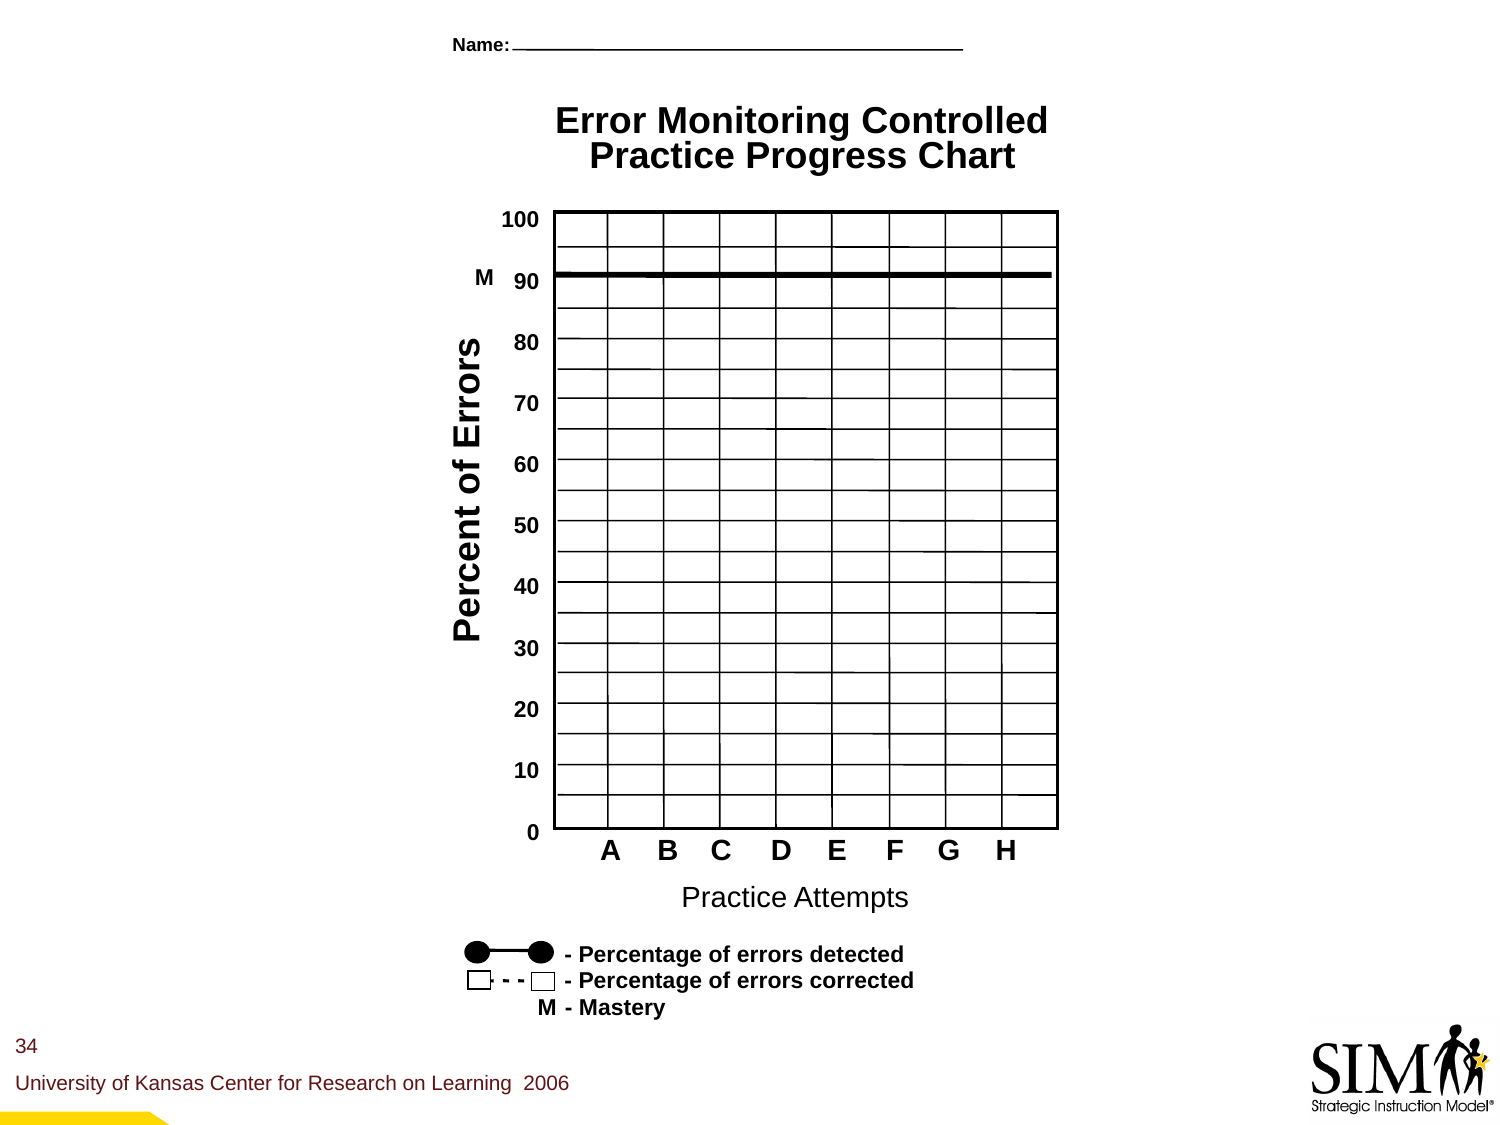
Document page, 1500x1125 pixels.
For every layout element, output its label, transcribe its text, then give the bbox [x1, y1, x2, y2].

picture [1308, 1015, 1500, 1125]
slide_number 34 [0, 1024, 313, 1062]
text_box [441, 32, 1058, 1021]
footer University of Kansas Center for Research on Learning 2006 [0, 1062, 626, 1101]
